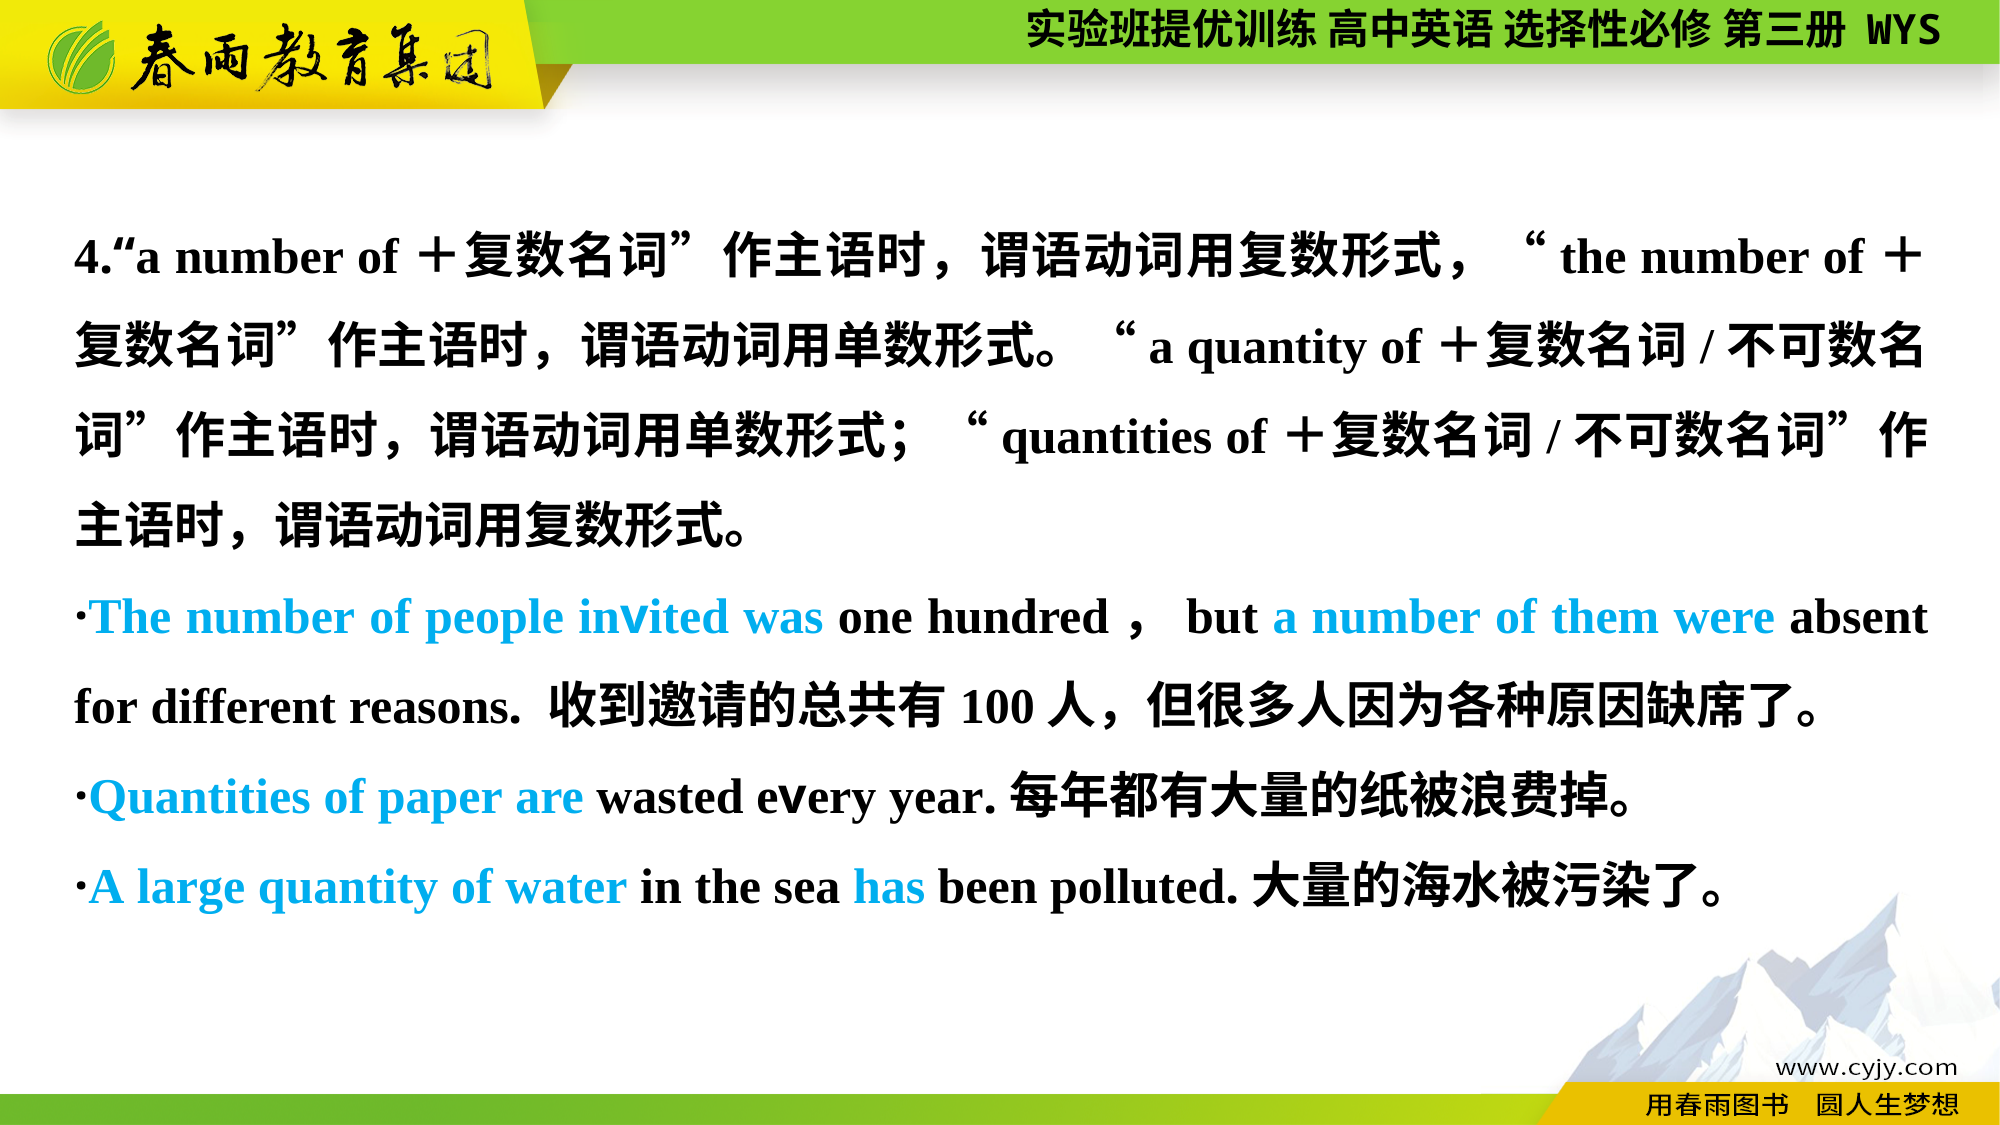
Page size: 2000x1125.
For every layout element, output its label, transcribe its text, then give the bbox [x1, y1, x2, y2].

picture [0, 0, 2000, 1125]
list 4.“a number of＋复数名词”作主语时，谓语动词用复数形式，“the number of＋复数名词”作主语时，谓语动词用单数形式。“a quantity of＋复数名词/不可数名词”作主语时，谓语动词用单数形式；“quantities of＋复数名词/不可数名词”作主语时，谓语动词用复数形式。 ·The number of people invited was one hundred，but a number of them were absent for different reasons. 收到邀请的总共有100人，但很多人因为各种原因缺席了。 ·Quantities of paper are wasted every year.每年都有大量的纸被浪费掉。 ·A large quantity of water in the sea has been polluted.大量的海水被污染了。 [59, 186, 1944, 929]
